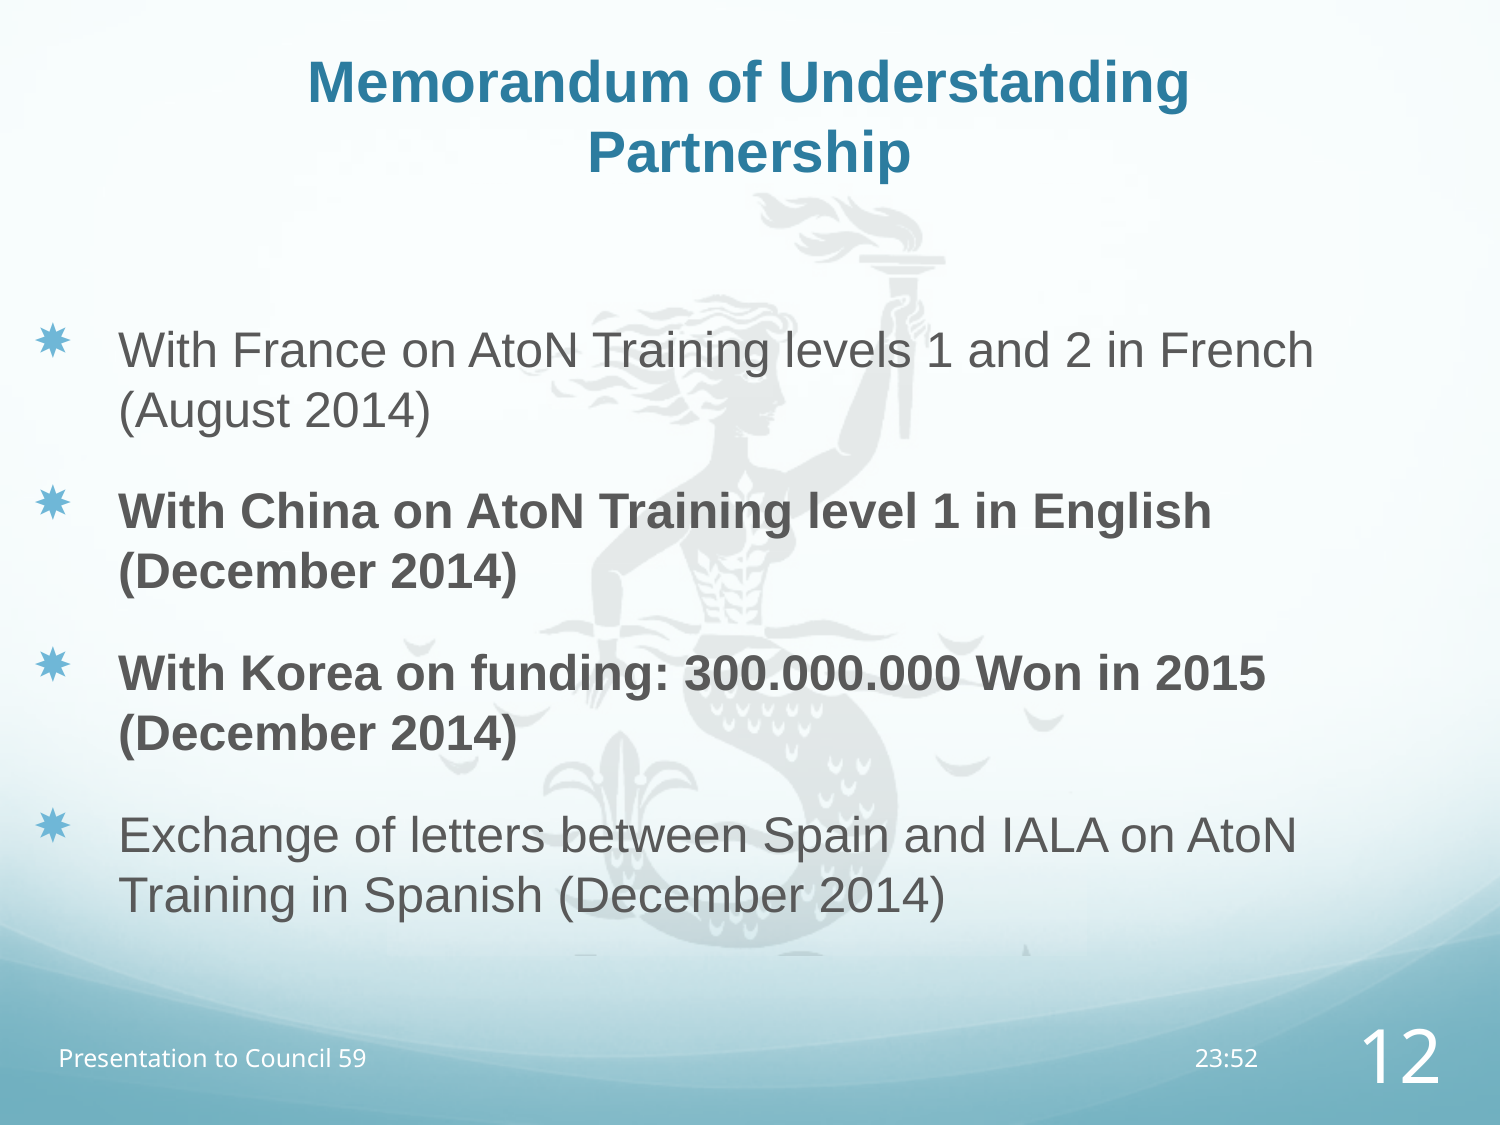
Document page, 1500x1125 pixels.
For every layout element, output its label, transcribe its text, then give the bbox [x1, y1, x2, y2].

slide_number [923, 1029, 1274, 1090]
footer Presentation to Council 59 [43, 1029, 838, 1090]
list With France on AtoN Training levels 1 and 2 in French (August 2014) With China on AtoN Training level 1 in English (December 2014) With Korea on funding: 300.000.000 Won in 2015 (December 2014) Exchange of letters between Spain and IALA on AtoN Training in Spanish (December 2014) [15, 207, 1500, 1038]
slide_number 12 [1295, 1029, 1459, 1090]
title Memorandum of Understanding Partnership [75, 35, 1425, 193]
